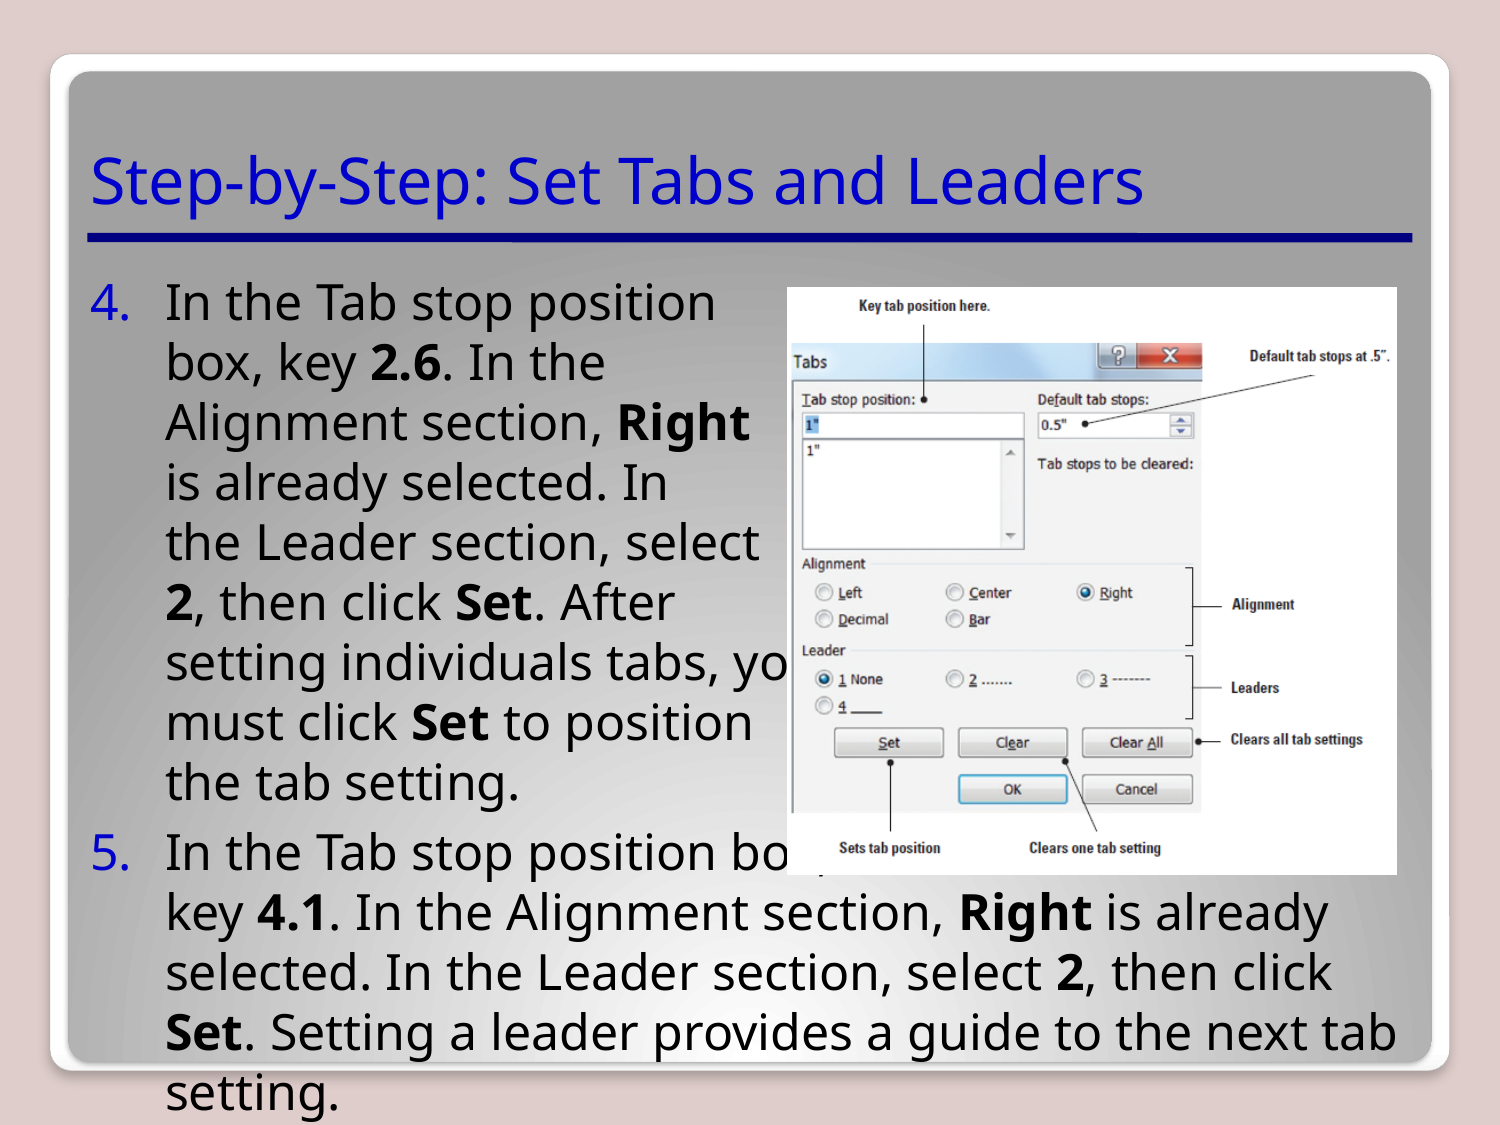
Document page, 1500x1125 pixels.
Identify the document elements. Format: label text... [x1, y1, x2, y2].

title Step-by-Step: Set Tabs and Leaders [74, 74, 1426, 226]
picture [787, 287, 1397, 876]
list In the Tab stop position box, key 2.6. In the Alignment section, Right is already selected. In the Leader section, select 2, then click Set. After setting individuals tabs, you must click Set to position the tab setting. In the Tab stop position box, key 4.1. In the Alignment section, Right is already selected. In the Leader section, select 2, then click Set. Setting a leader provides a guide to the next tab setting. [75, 262, 1425, 1063]
